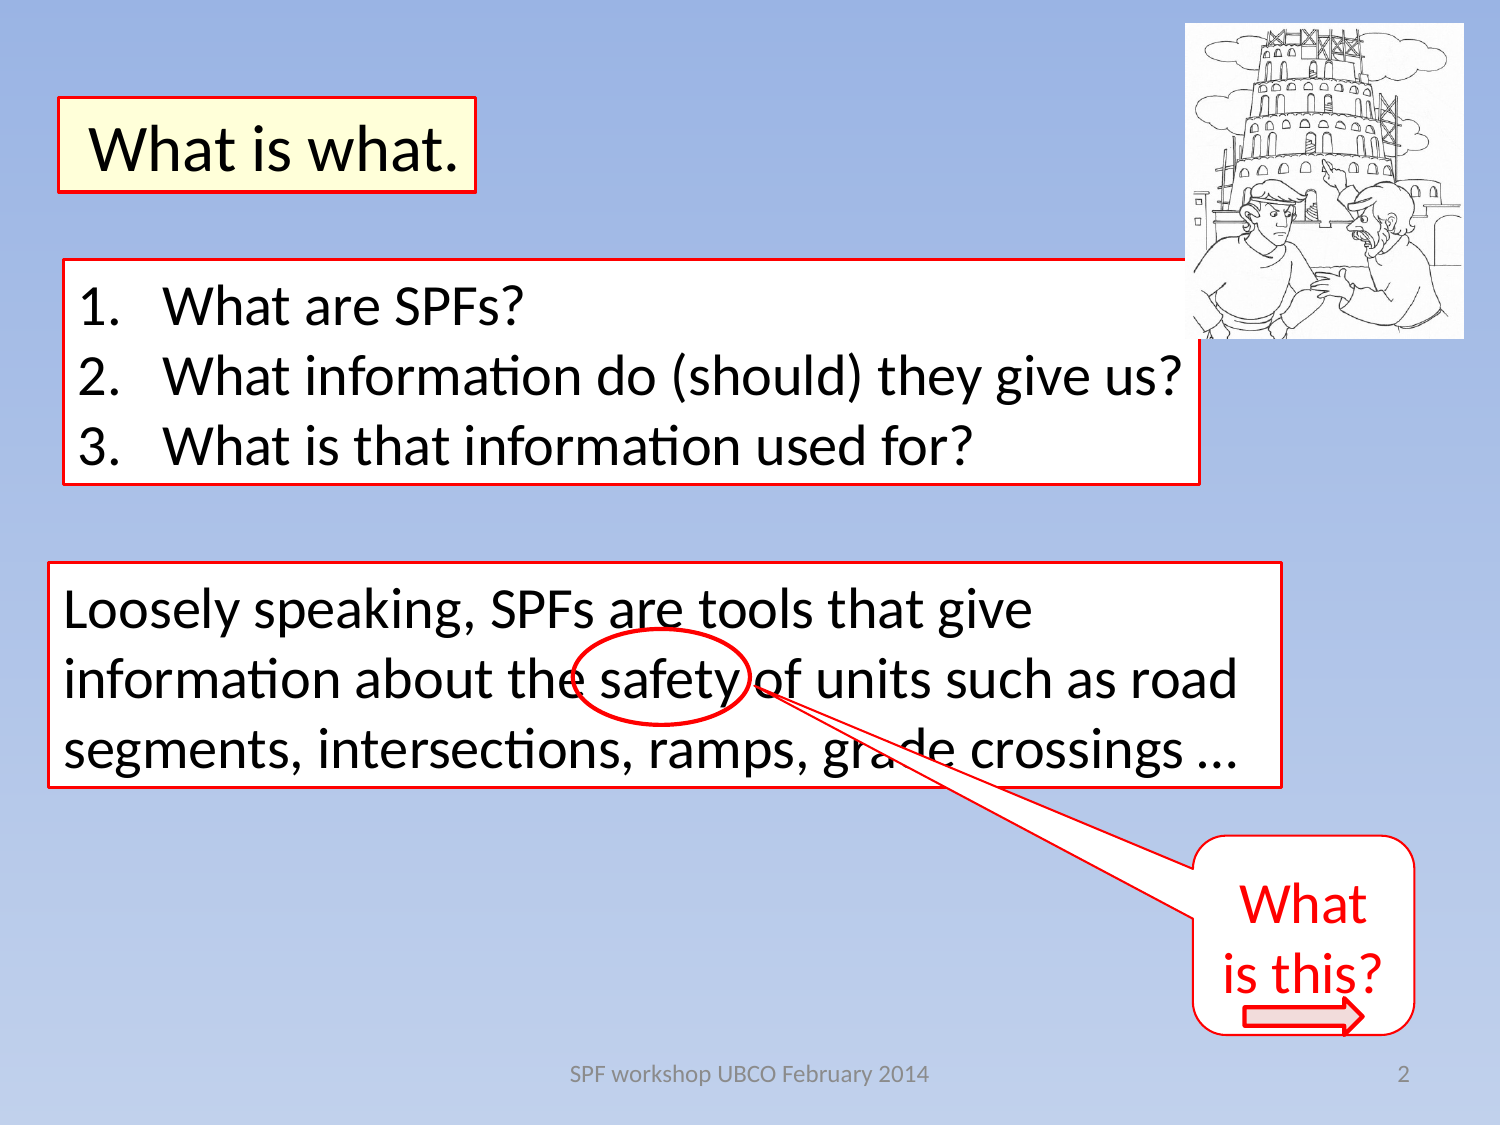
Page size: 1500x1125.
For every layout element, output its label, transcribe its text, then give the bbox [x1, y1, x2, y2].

text_box [570, 626, 753, 727]
picture [1185, 23, 1465, 339]
text_box [1242, 996, 1365, 1037]
footer SPF workshop UBCO February 2014 [512, 1042, 988, 1103]
text_box What is this? [752, 683, 1417, 1038]
slide_number 2 [1074, 1042, 1425, 1103]
text_box What are SPFs? What information do (should) they give us? What is that information used for? [63, 259, 1200, 485]
text_box What is what. [58, 97, 476, 192]
text_box Loosely speaking, SPFs are tools that give information about the safety of units such as road segments, intersections, ramps, grade crossings … [48, 562, 1282, 788]
